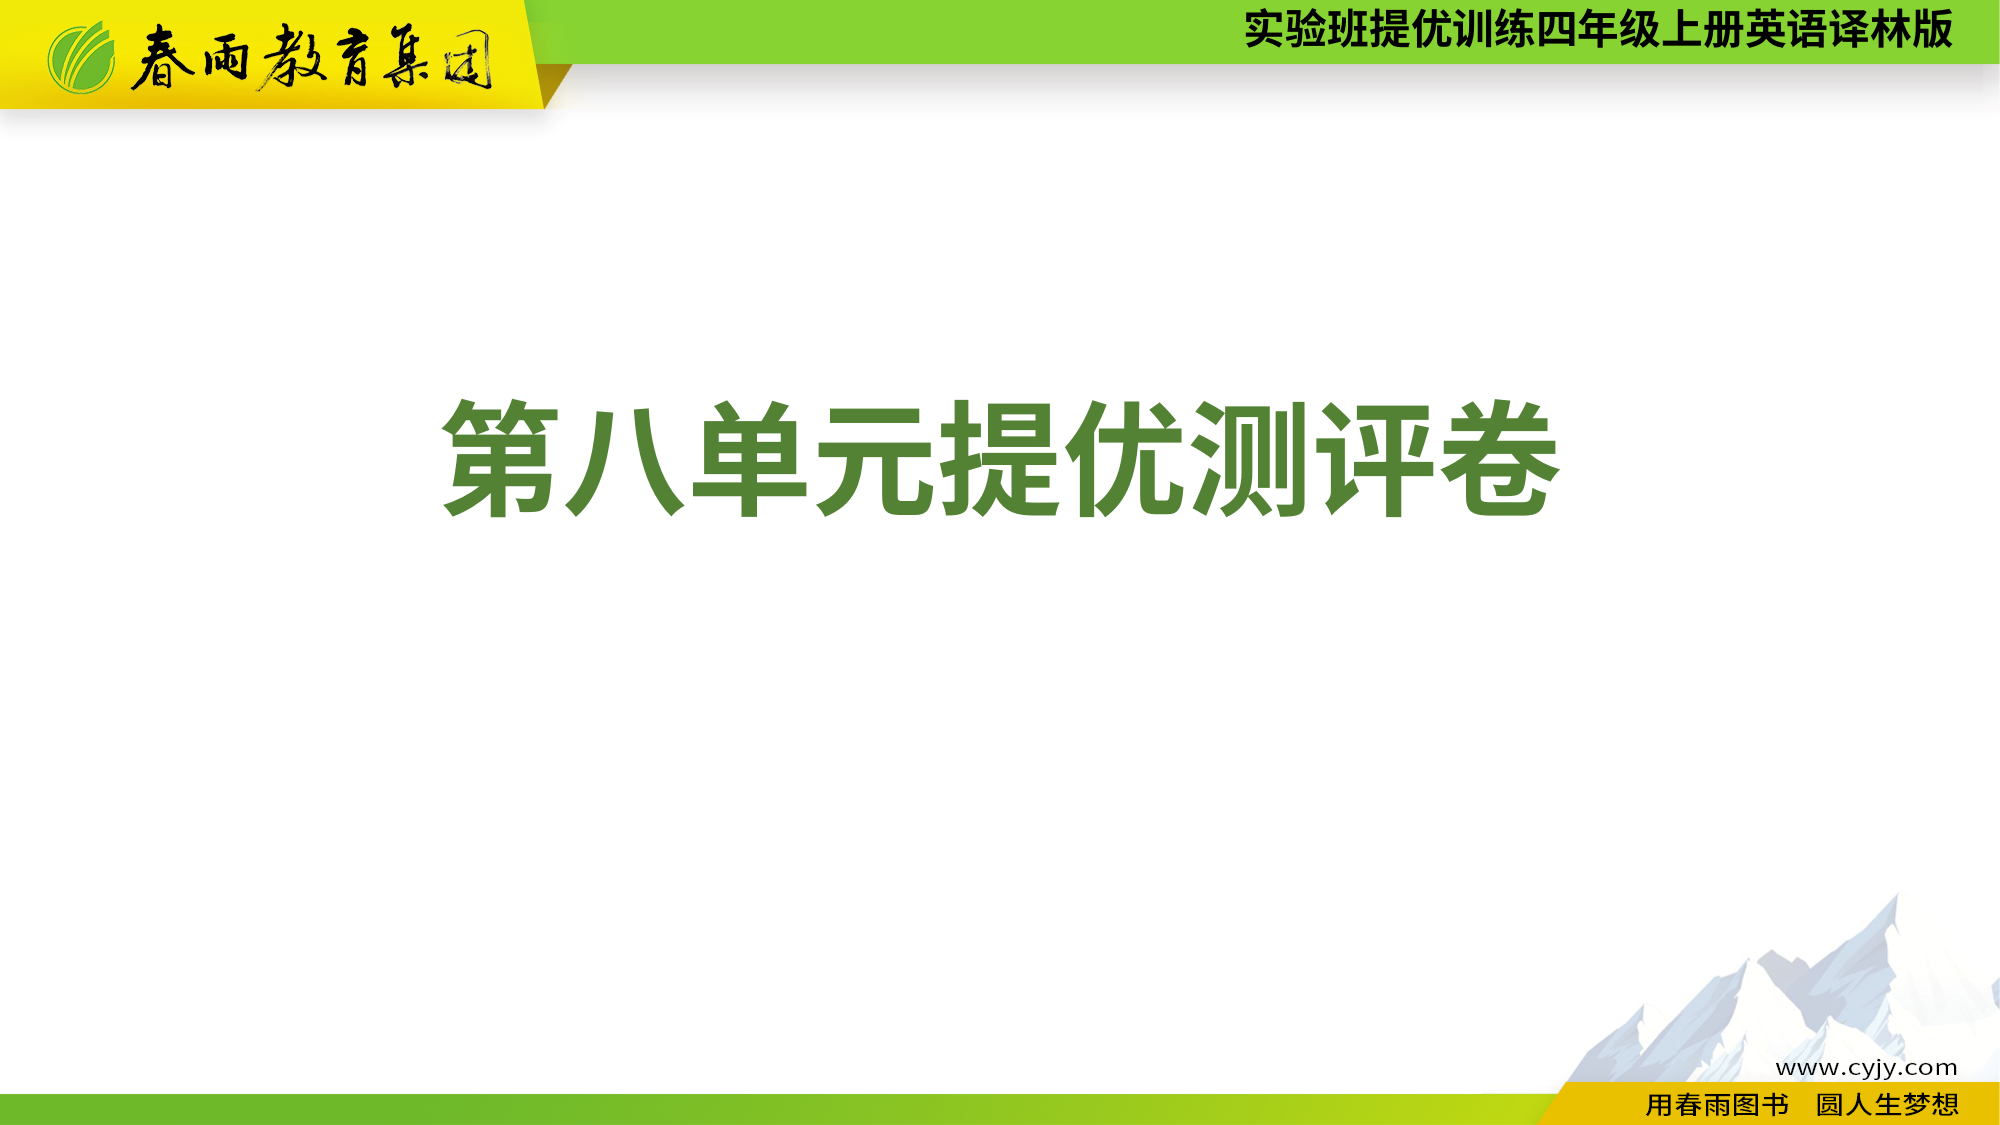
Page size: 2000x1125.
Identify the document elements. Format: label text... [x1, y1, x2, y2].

picture [0, 539, 2000, 1125]
text_box 第八单元提优测评卷 [0, 298, 2000, 539]
picture [0, 0, 2000, 298]
